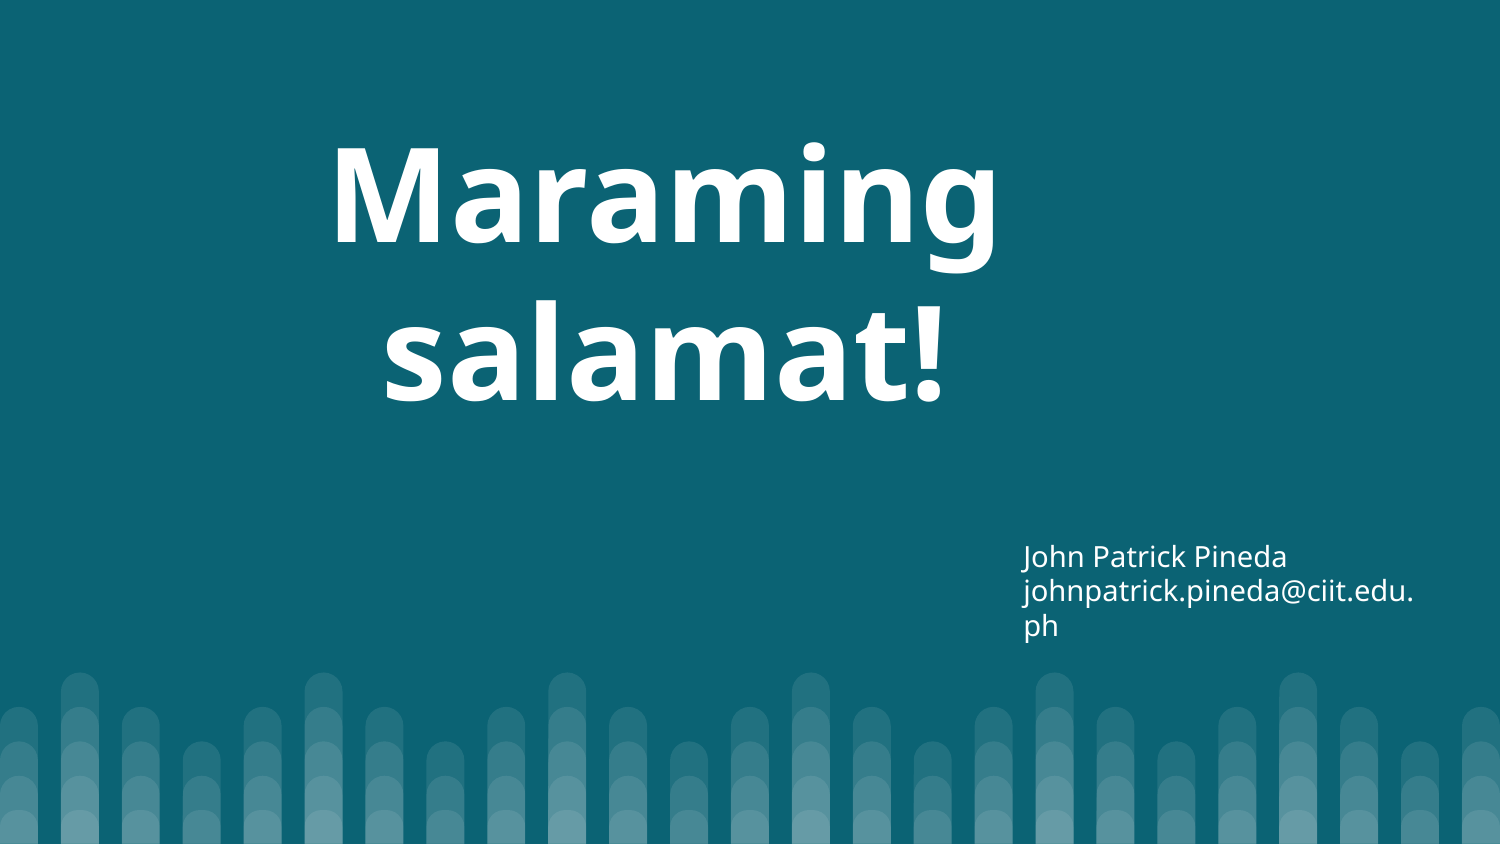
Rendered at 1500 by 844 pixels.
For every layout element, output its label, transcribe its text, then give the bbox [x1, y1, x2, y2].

text_box John Patrick Pineda johnpatrick.pineda@ciit.edu.ph [1008, 522, 1440, 635]
title Maraming salamat! [142, 116, 1188, 422]
